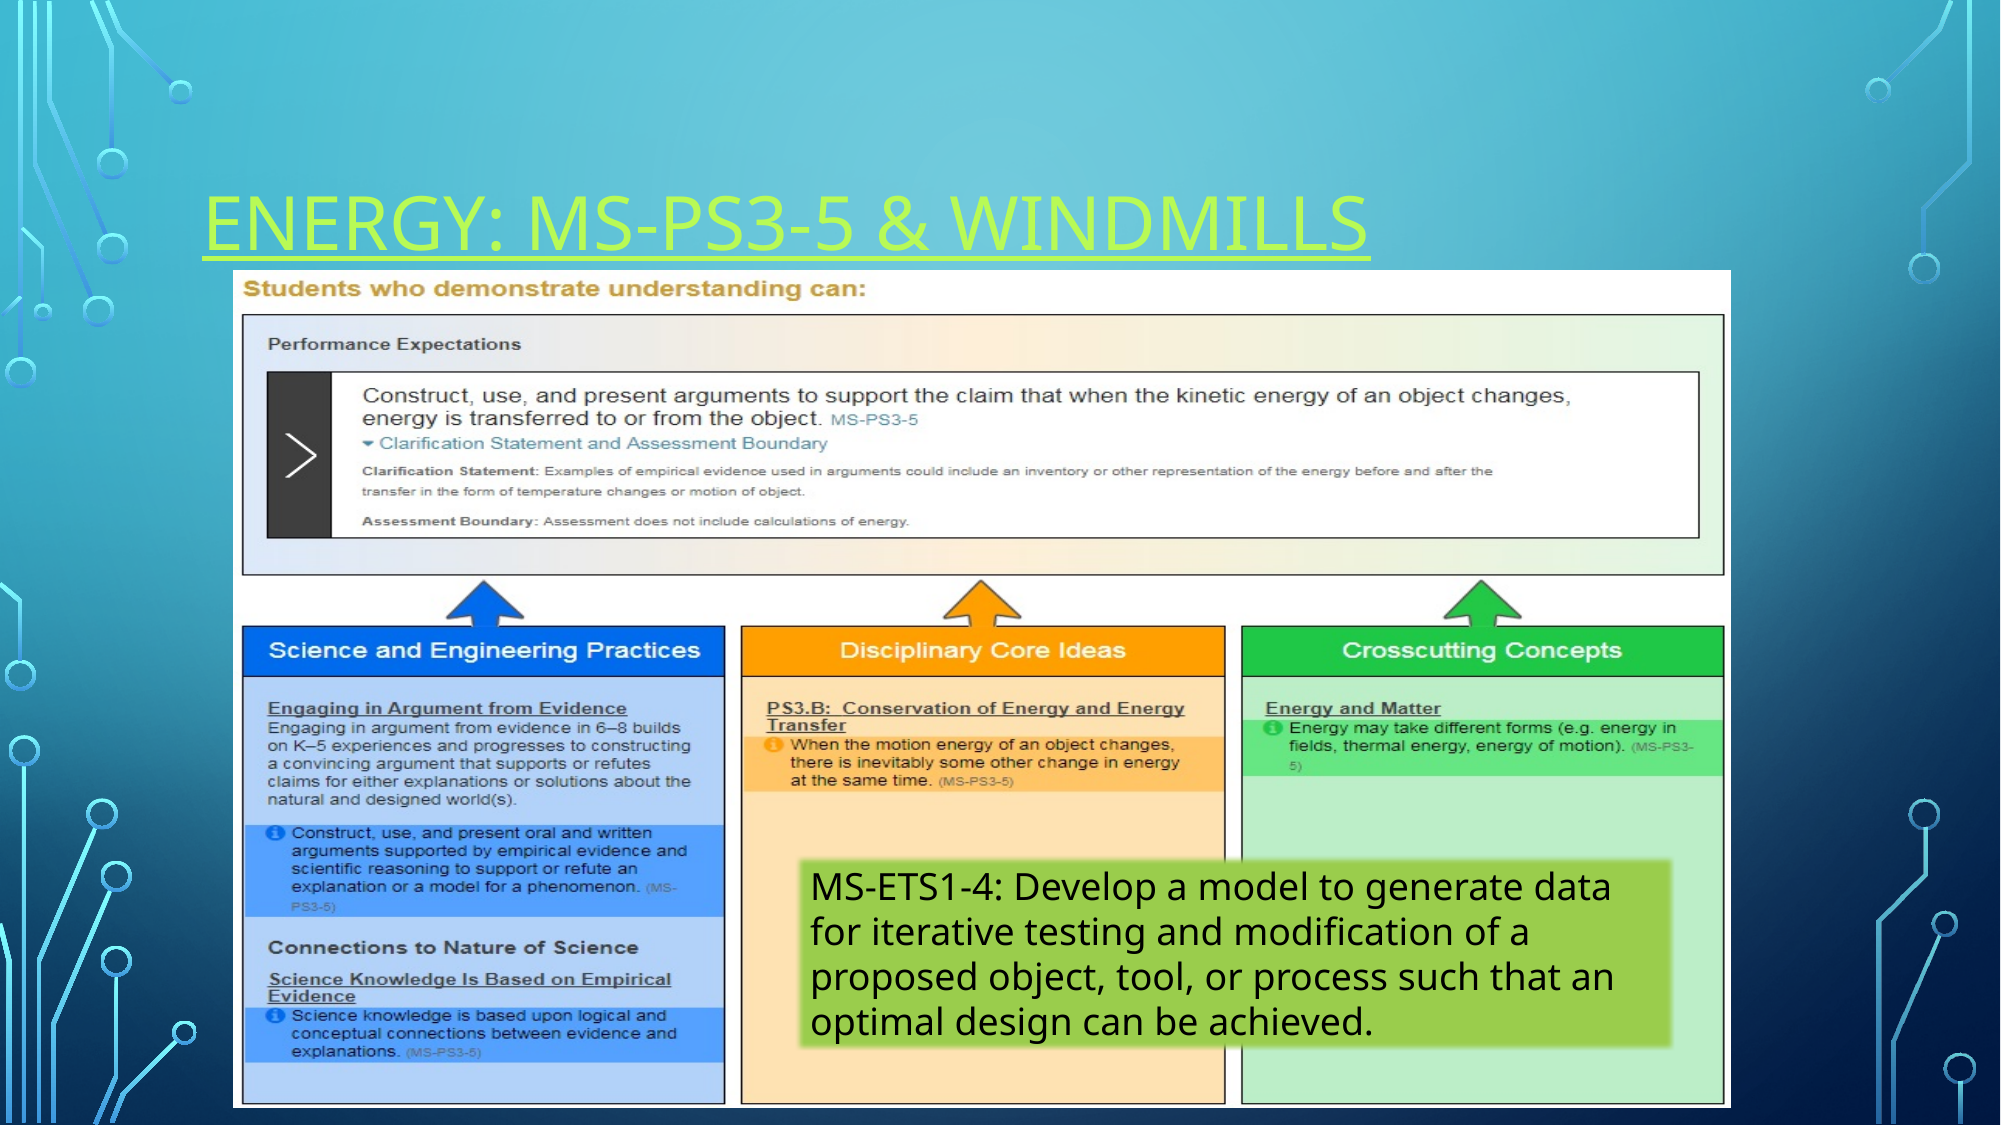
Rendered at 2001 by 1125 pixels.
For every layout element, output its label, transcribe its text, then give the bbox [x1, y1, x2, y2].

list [233, 270, 1731, 1108]
title Energy: ms-ps3-5 & Windmills [187, 101, 1813, 344]
